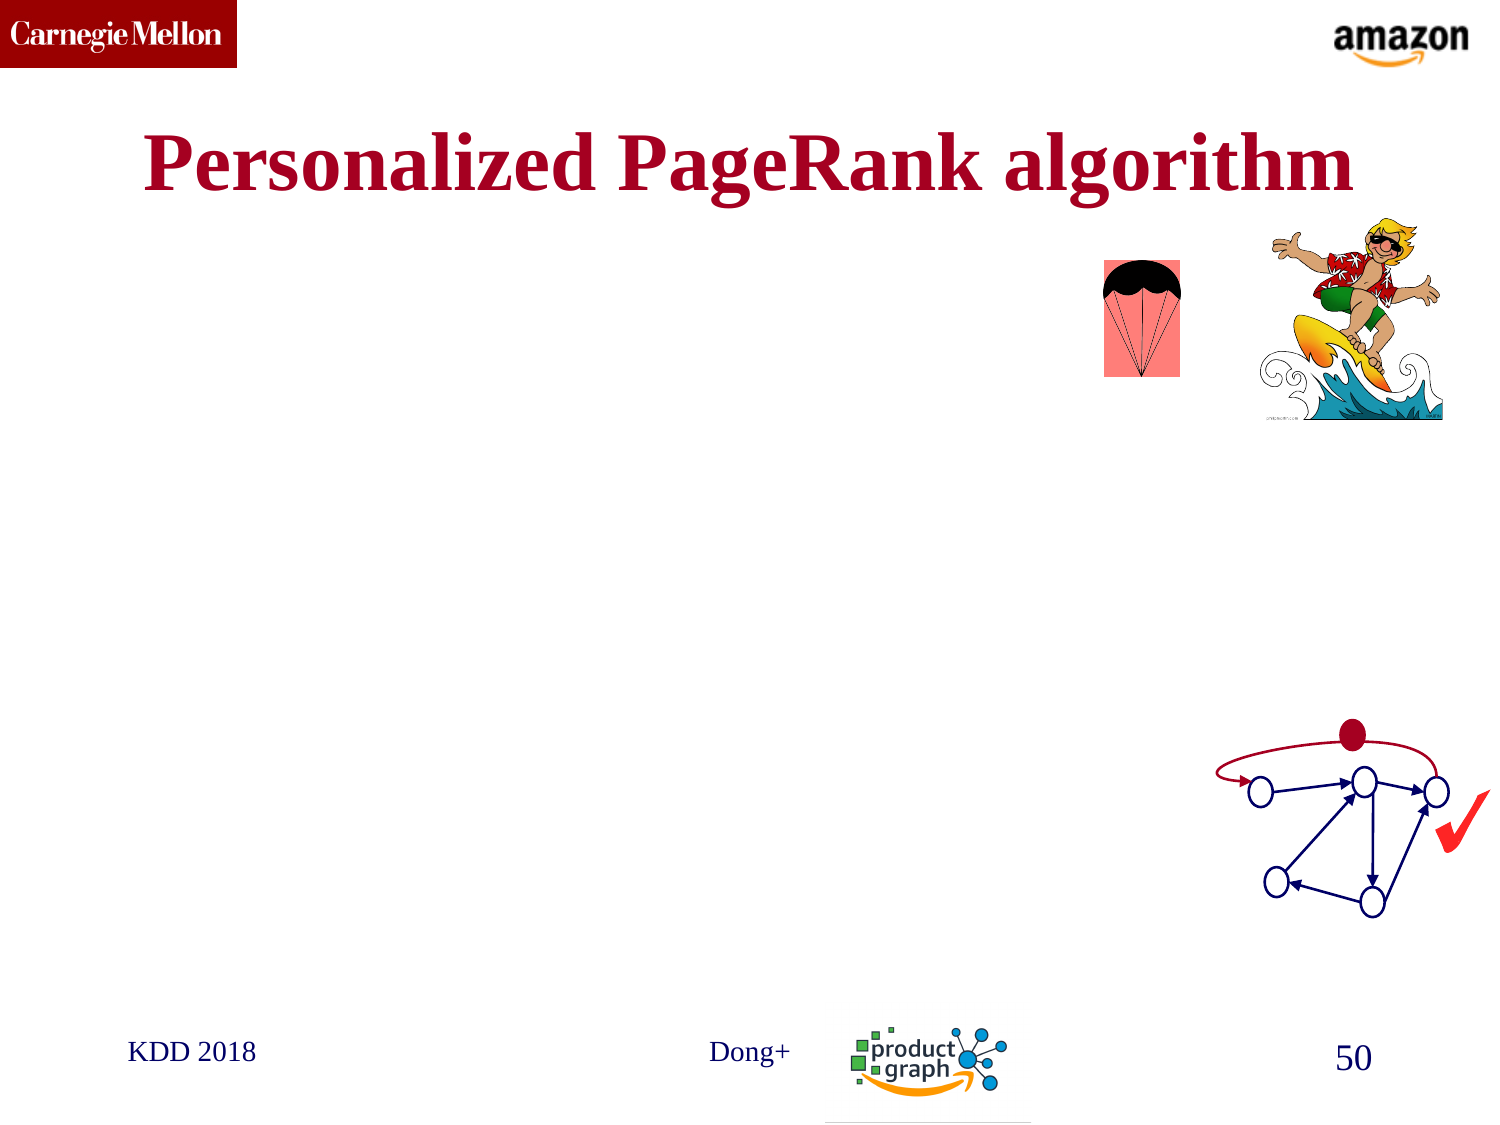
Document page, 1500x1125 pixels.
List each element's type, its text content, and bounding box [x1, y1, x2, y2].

picture [1256, 212, 1449, 425]
title Personalized PageRank algorithm [112, 99, 1388, 213]
text_box [1340, 720, 1365, 751]
picture [1435, 789, 1491, 854]
footer Dong+ [512, 1024, 988, 1101]
slide_number 50 [1074, 1024, 1388, 1101]
picture [1322, 4, 1484, 88]
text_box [1248, 766, 1449, 918]
picture [0, 0, 237, 68]
picture [1103, 259, 1181, 377]
slide_number KDD 2018 [112, 1024, 426, 1101]
